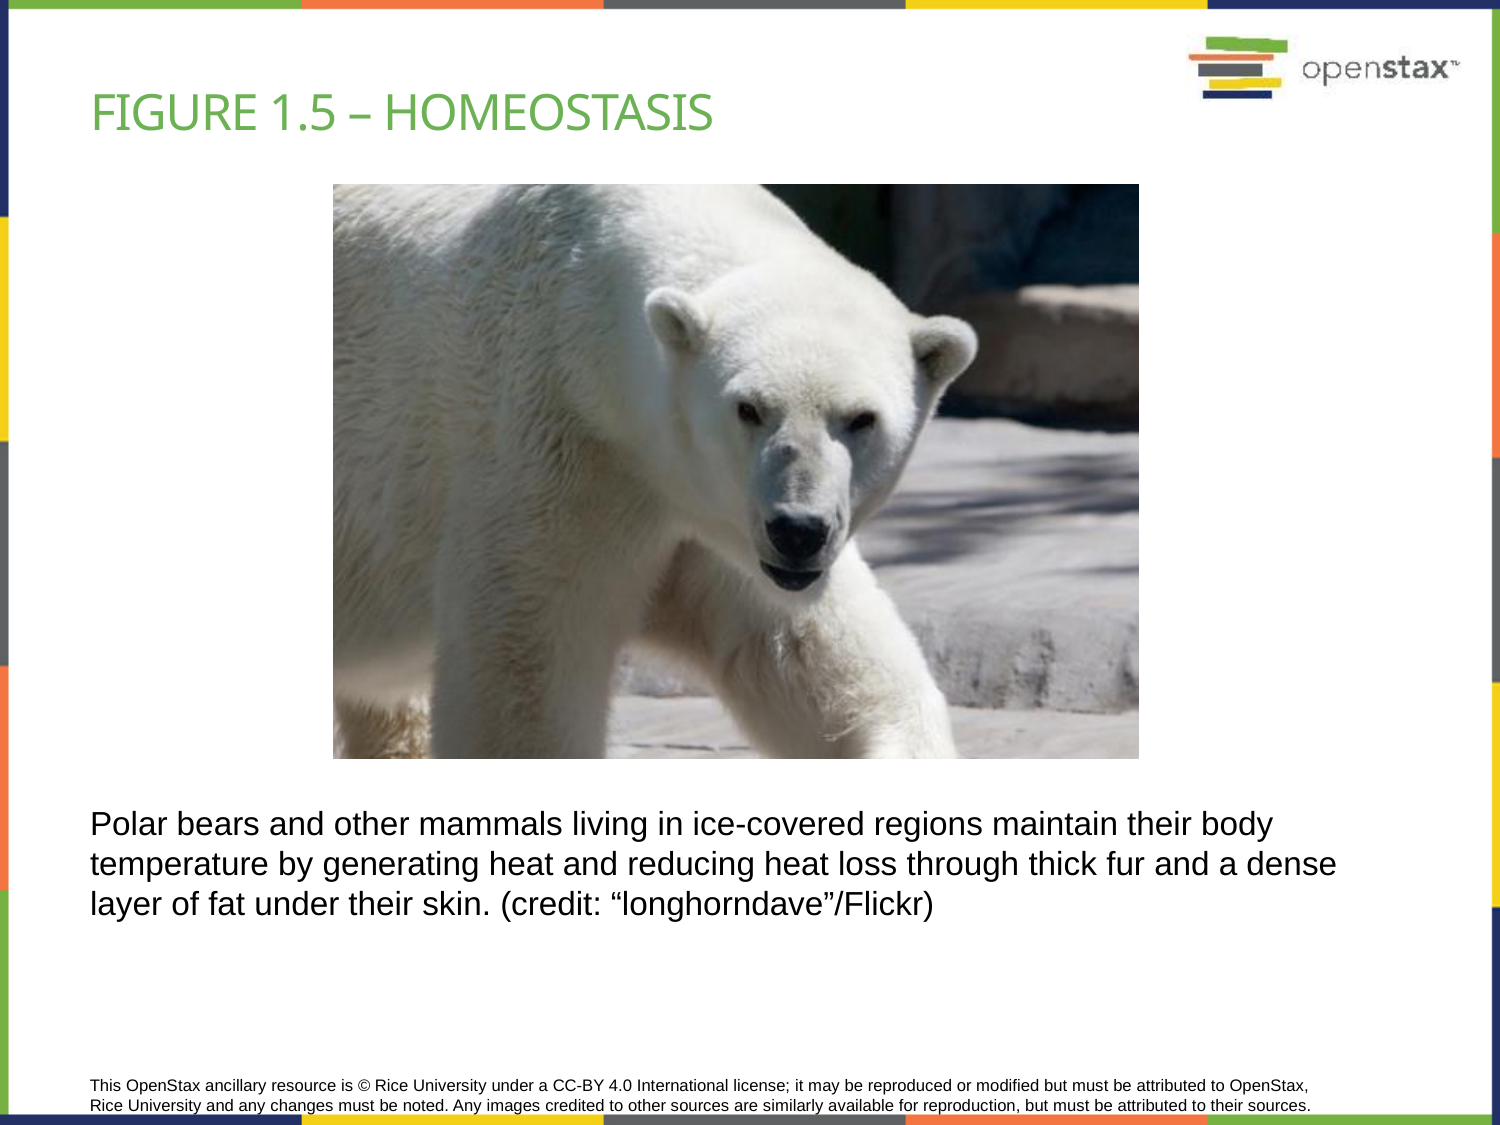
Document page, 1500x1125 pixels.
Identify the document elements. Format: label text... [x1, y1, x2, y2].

list Polar bears and other mammals living in ice-covered regions maintain their body temperature by generating heat and reducing heat loss through thick fur and a dense layer of fat under their skin. (credit: “longhorndave”/Flickr) [75, 794, 1398, 986]
text_box This OpenStax ancillary resource is © Rice University under a CC-BY 4.0 International license; it may be reproduced or modified but must be attributed to OpenStax, Rice University and any changes must be noted. Any images credited to other sources are similarly available for reproduction, but must be attributed to their sources. [75, 1067, 1336, 1114]
picture [0, 0, 1500, 1125]
title Figure 1.5 – homeostasis [75, 39, 1398, 148]
